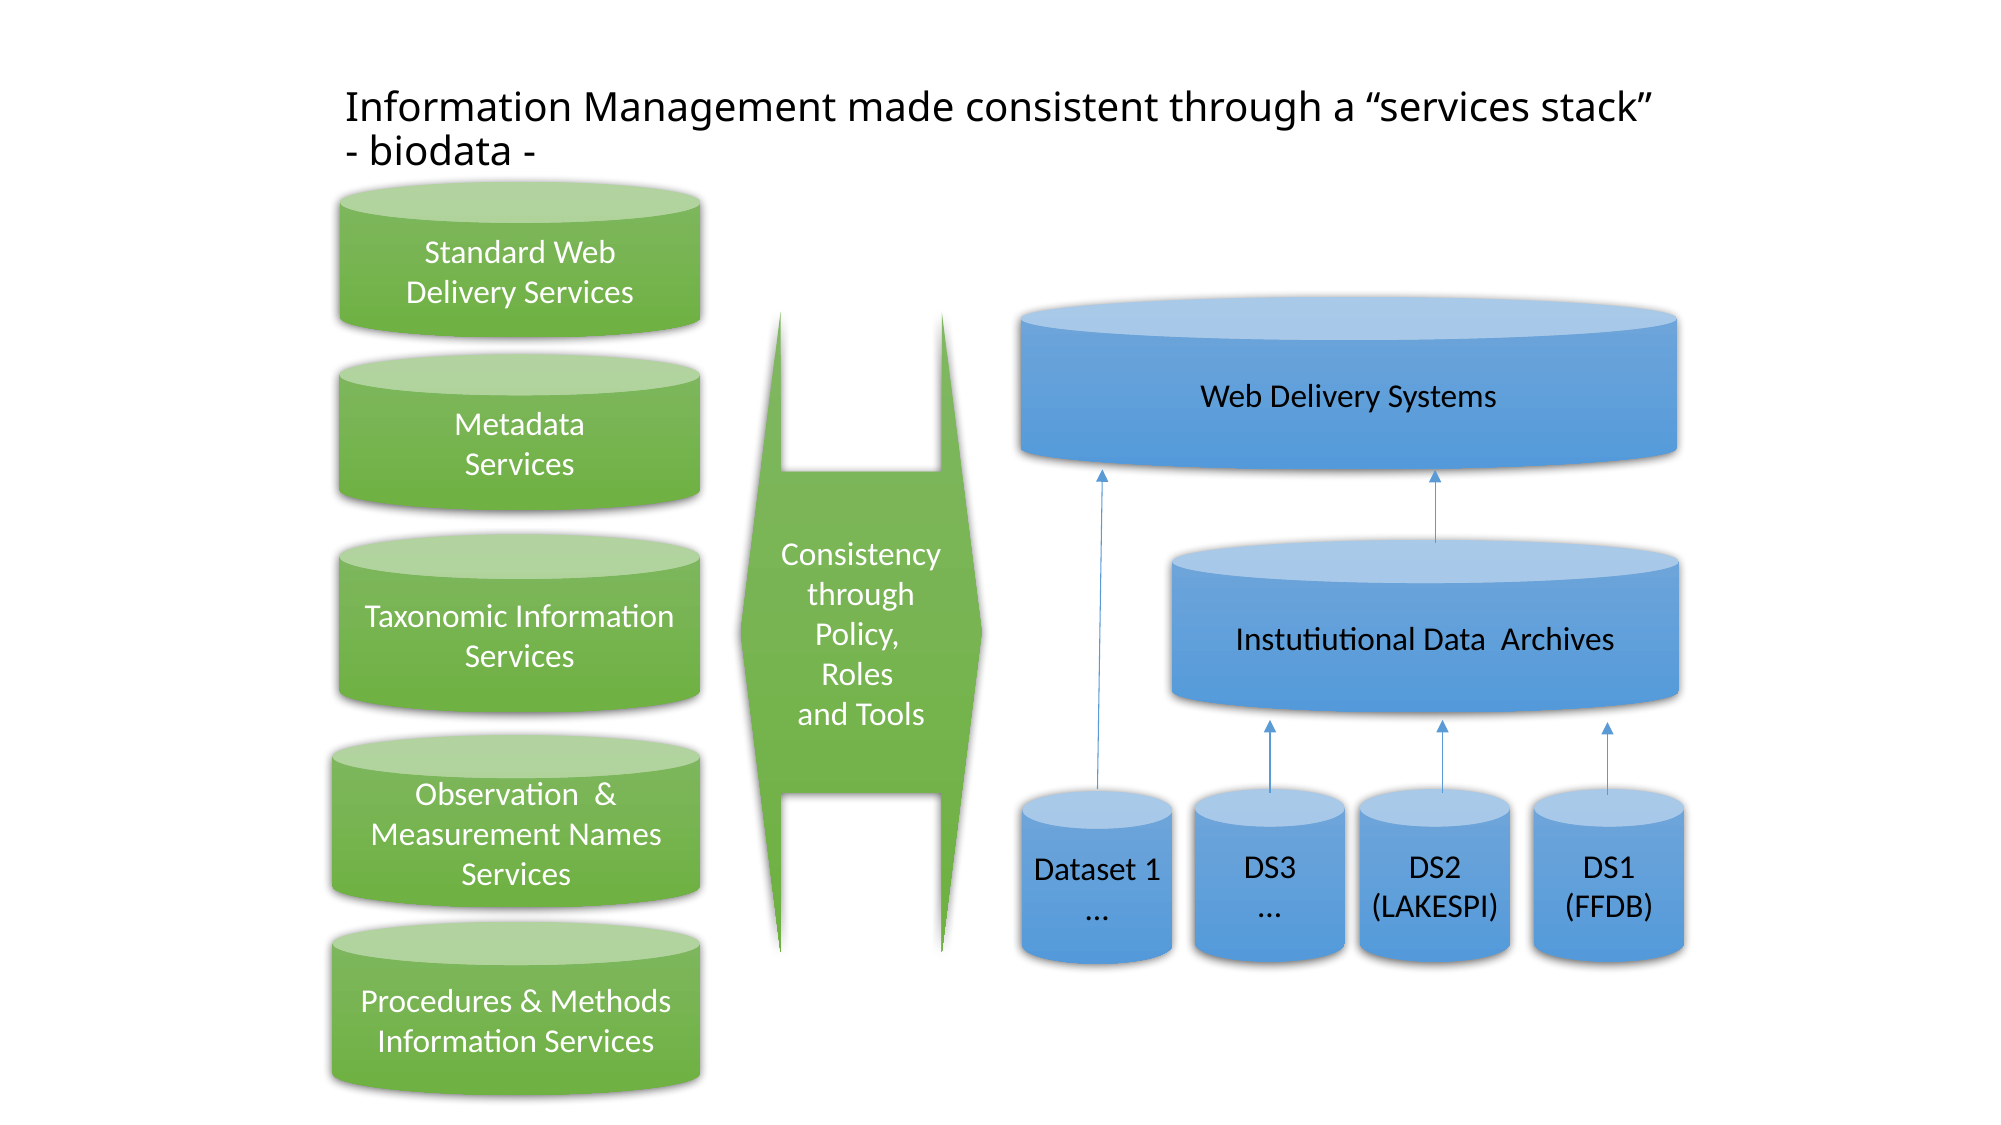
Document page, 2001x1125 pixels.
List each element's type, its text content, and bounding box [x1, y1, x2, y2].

text_box Web Delivery Systems [1020, 296, 1677, 470]
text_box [332, 181, 982, 1095]
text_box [1097, 469, 1103, 790]
title Information Management made consistent through a “services stack” - biodata - [330, 58, 1681, 203]
text_box DS2 (LAKESPI) [1359, 789, 1510, 962]
text_box DS1 (FFDB) [1534, 789, 1685, 962]
text_box Dataset 1 ... [1022, 791, 1173, 964]
text_box DS3 ... [1194, 789, 1345, 962]
text_box Instutiutional Data Archives [1172, 539, 1679, 713]
